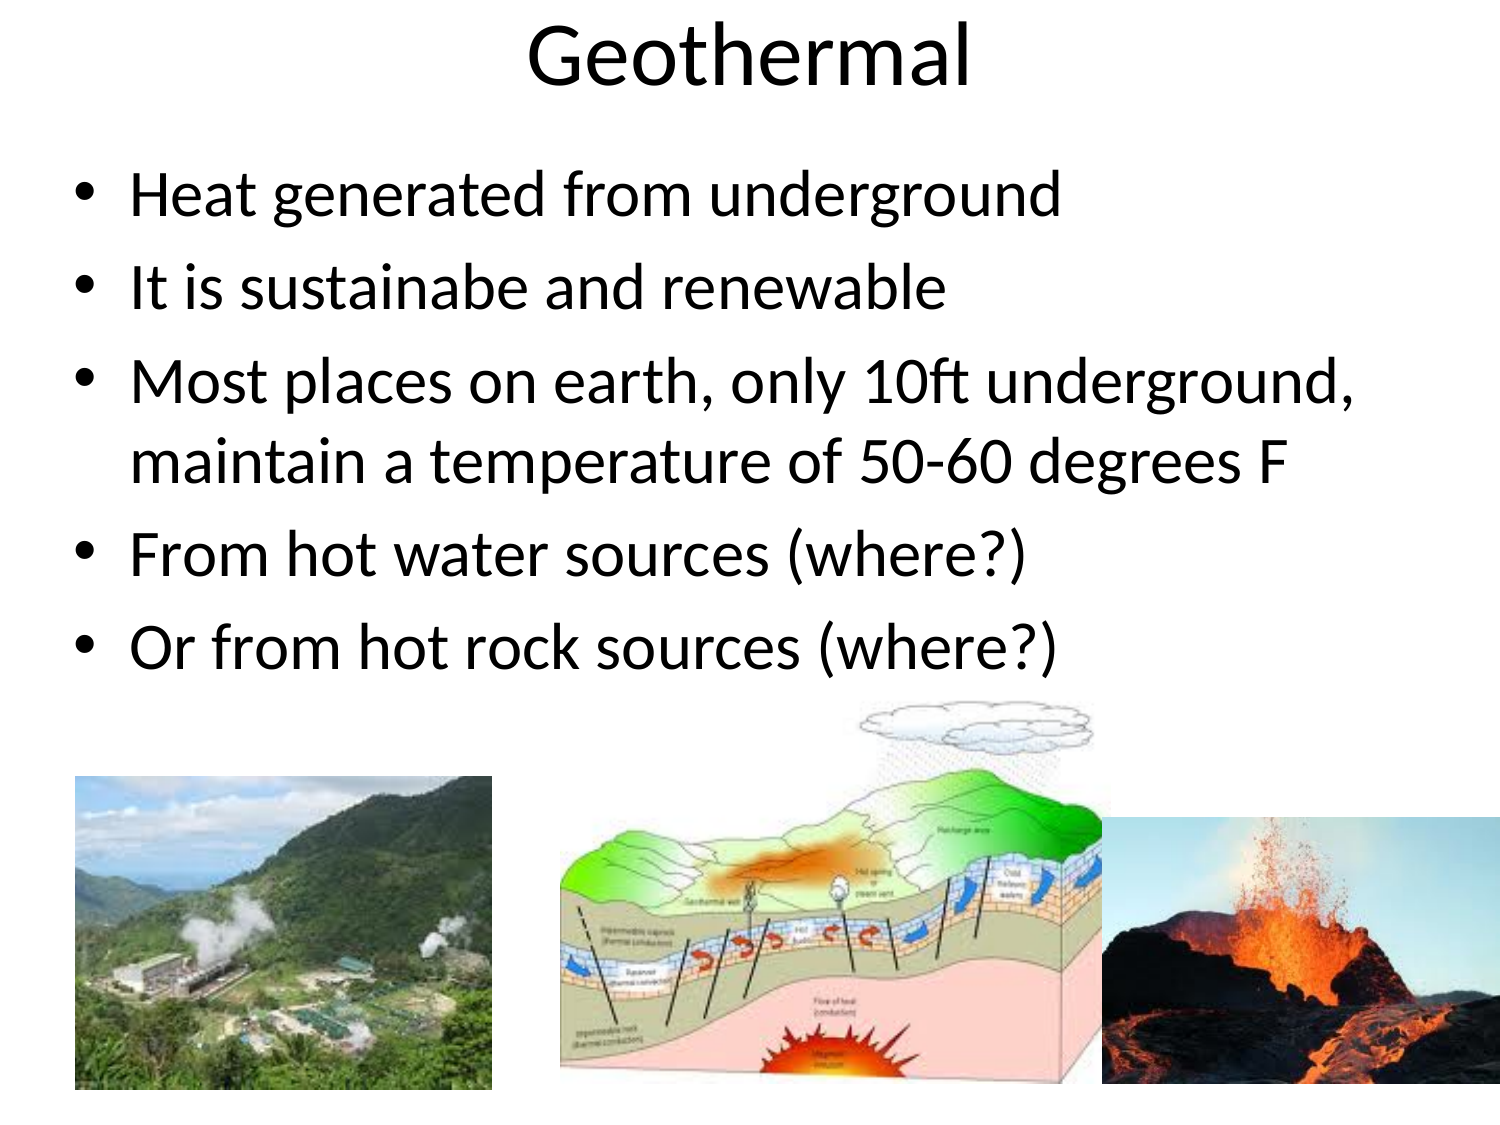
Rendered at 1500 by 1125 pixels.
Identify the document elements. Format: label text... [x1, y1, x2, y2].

list Heat generated from underground It is sustainabe and renewable Most places on earth, only 10ft underground, maintain a temperature of 50-60 degrees F From hot water sources (where?) Or from hot rock sources (where?) [58, 142, 1408, 885]
title Geothermal [75, 0, 1425, 143]
picture [559, 685, 1500, 1084]
picture [74, 776, 492, 1090]
